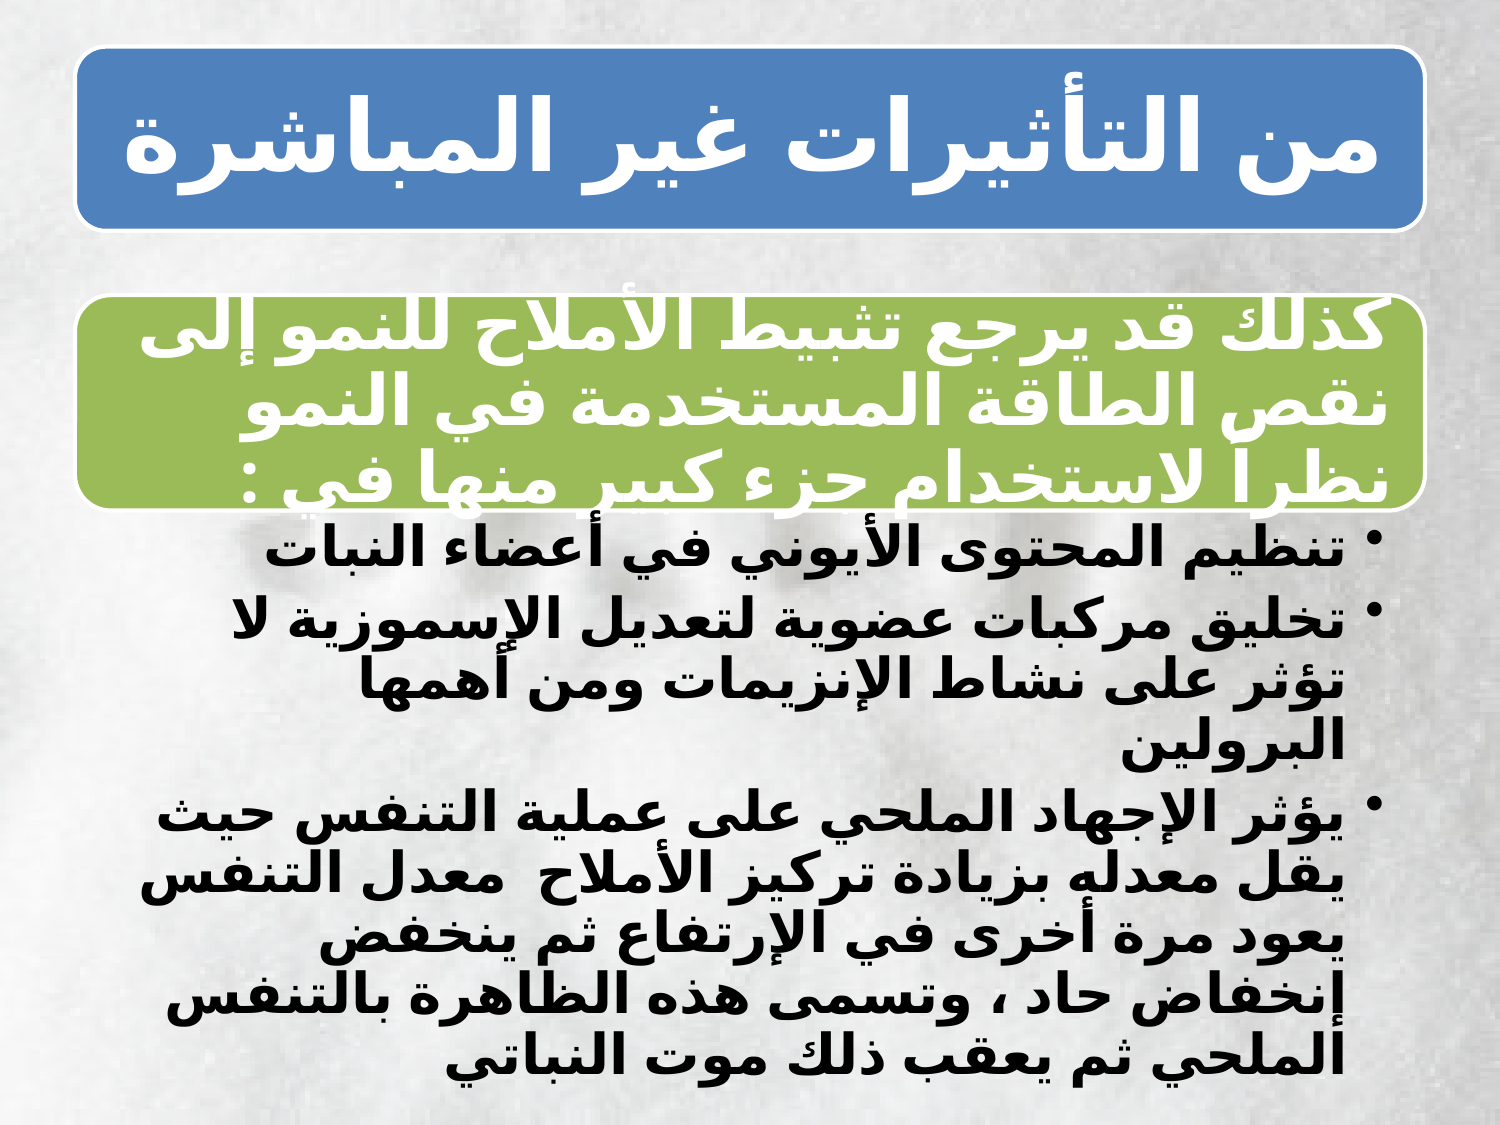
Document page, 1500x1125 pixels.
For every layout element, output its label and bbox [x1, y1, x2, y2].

text_box [74, 44, 1426, 233]
list [74, 262, 1426, 1006]
